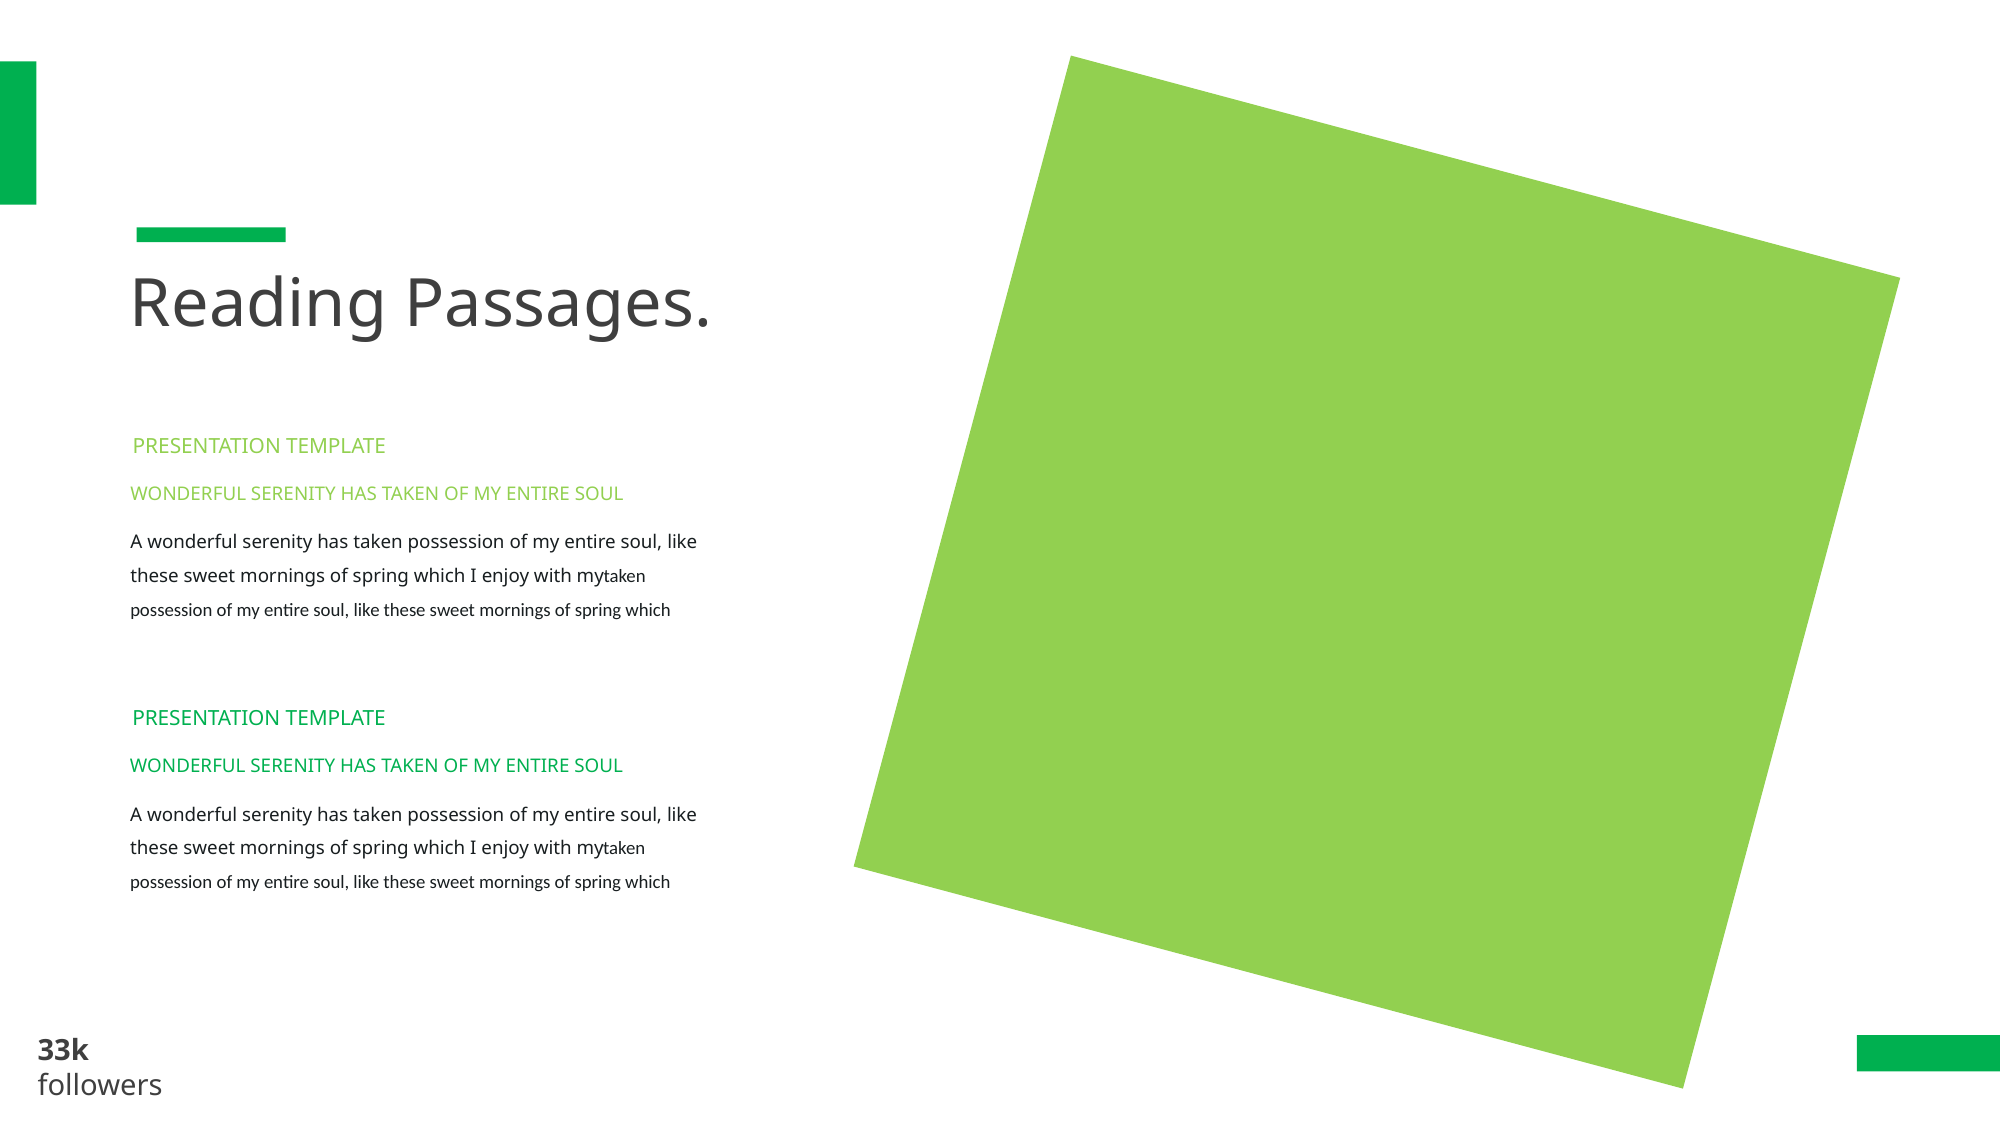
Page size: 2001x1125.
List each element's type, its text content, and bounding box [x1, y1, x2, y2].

picture [947, 152, 1807, 992]
text_box [1856, 1034, 2000, 1073]
text_box [1807, 251, 1902, 630]
text_box 33k followers [22, 1023, 315, 1109]
text_box WONDERFUL SERENITY HAS TAKEN OF MY ENTIRE SOUL [115, 462, 699, 511]
text_box PRESENTATION TEMPLATE [115, 422, 470, 467]
text_box PRESENTATION TEMPLATE [115, 695, 470, 740]
text_box [136, 226, 287, 243]
text_box [1043, 54, 1435, 152]
text_box WONDERFUL SERENITY HAS TAKEN OF MY ENTIRE SOUL [115, 735, 699, 783]
text_box [0, 60, 37, 206]
text_box A wonderful serenity has taken possession of my entire soul, like these sweet mornings of spring which I enjoy with mytaken possession of my entire soul, like these sweet mornings of spring which [115, 511, 730, 628]
text_box [852, 514, 947, 893]
text_box A wonderful serenity has taken possession of my entire soul, like these sweet mornings of spring which I enjoy with mytaken possession of my entire soul, like these sweet mornings of spring which [115, 783, 730, 900]
text_box [1318, 992, 1710, 1090]
text_box Reading Passages. [115, 252, 947, 347]
